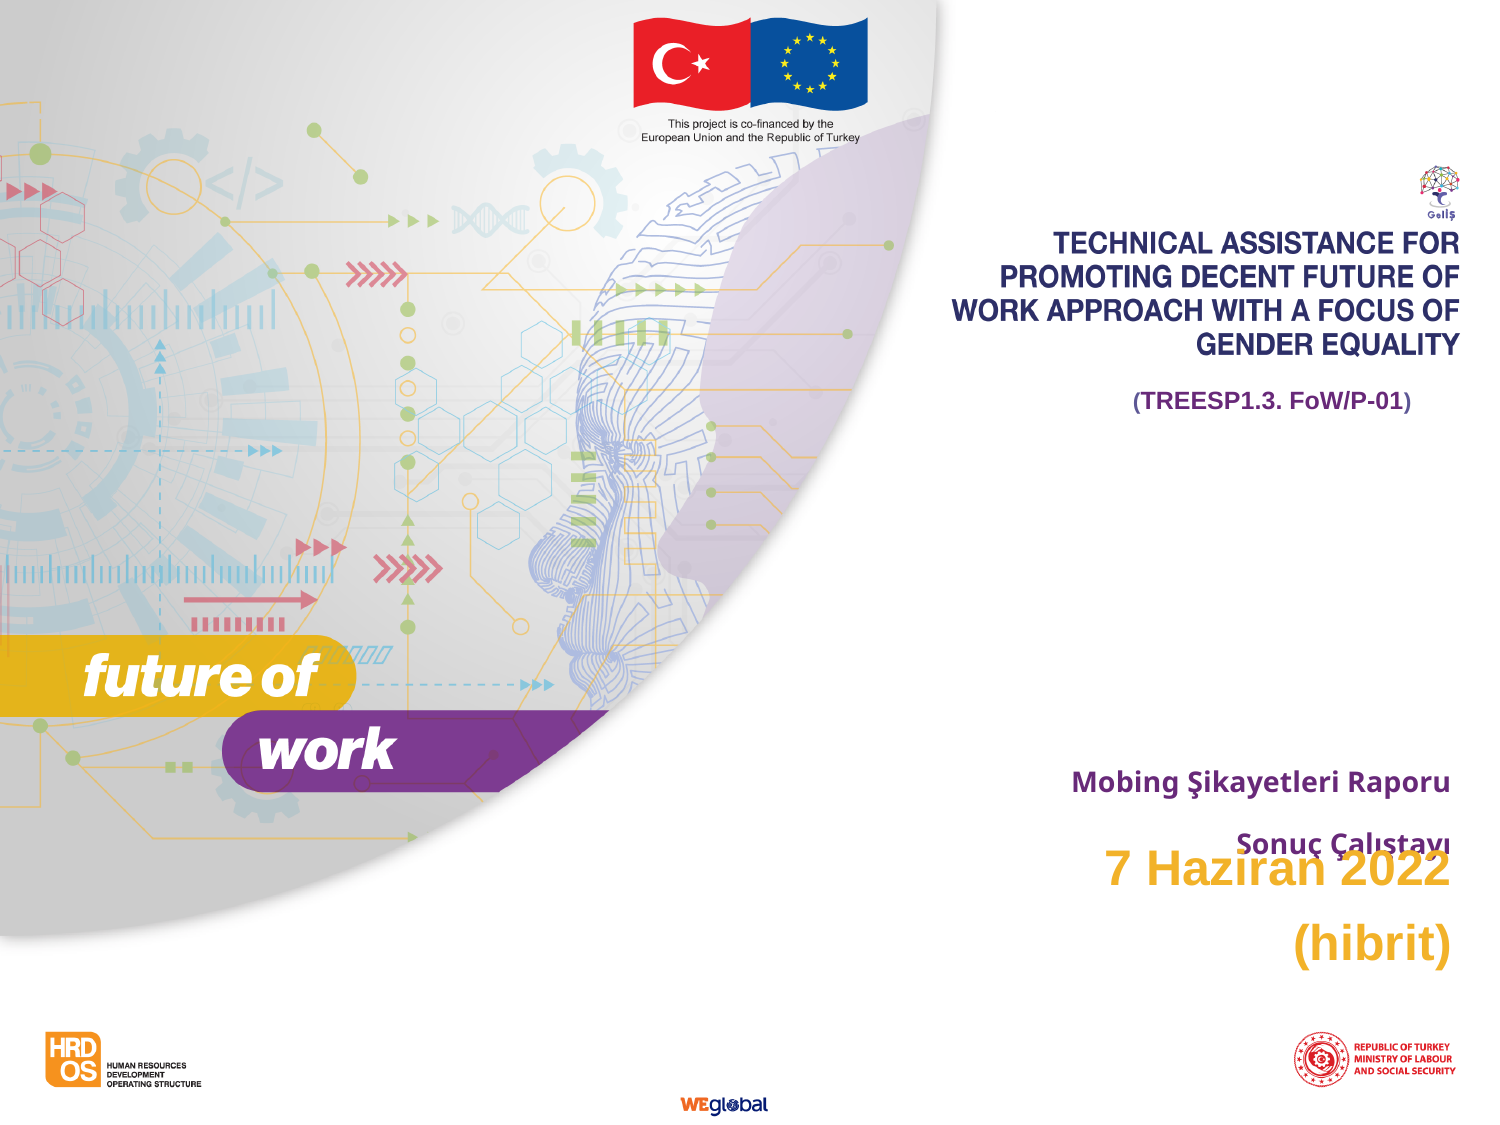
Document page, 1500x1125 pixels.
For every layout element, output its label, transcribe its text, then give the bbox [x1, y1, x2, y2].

title Mobing Şikayetleri Raporu Sonuç Çalıştayı [780, 542, 1467, 834]
subtitle 7 Haziran 2022 (hibrit) [692, 834, 1467, 1066]
picture [0, 0, 1500, 1125]
text_box (TREESP1.3. FoW/P-01) [1118, 376, 1427, 422]
